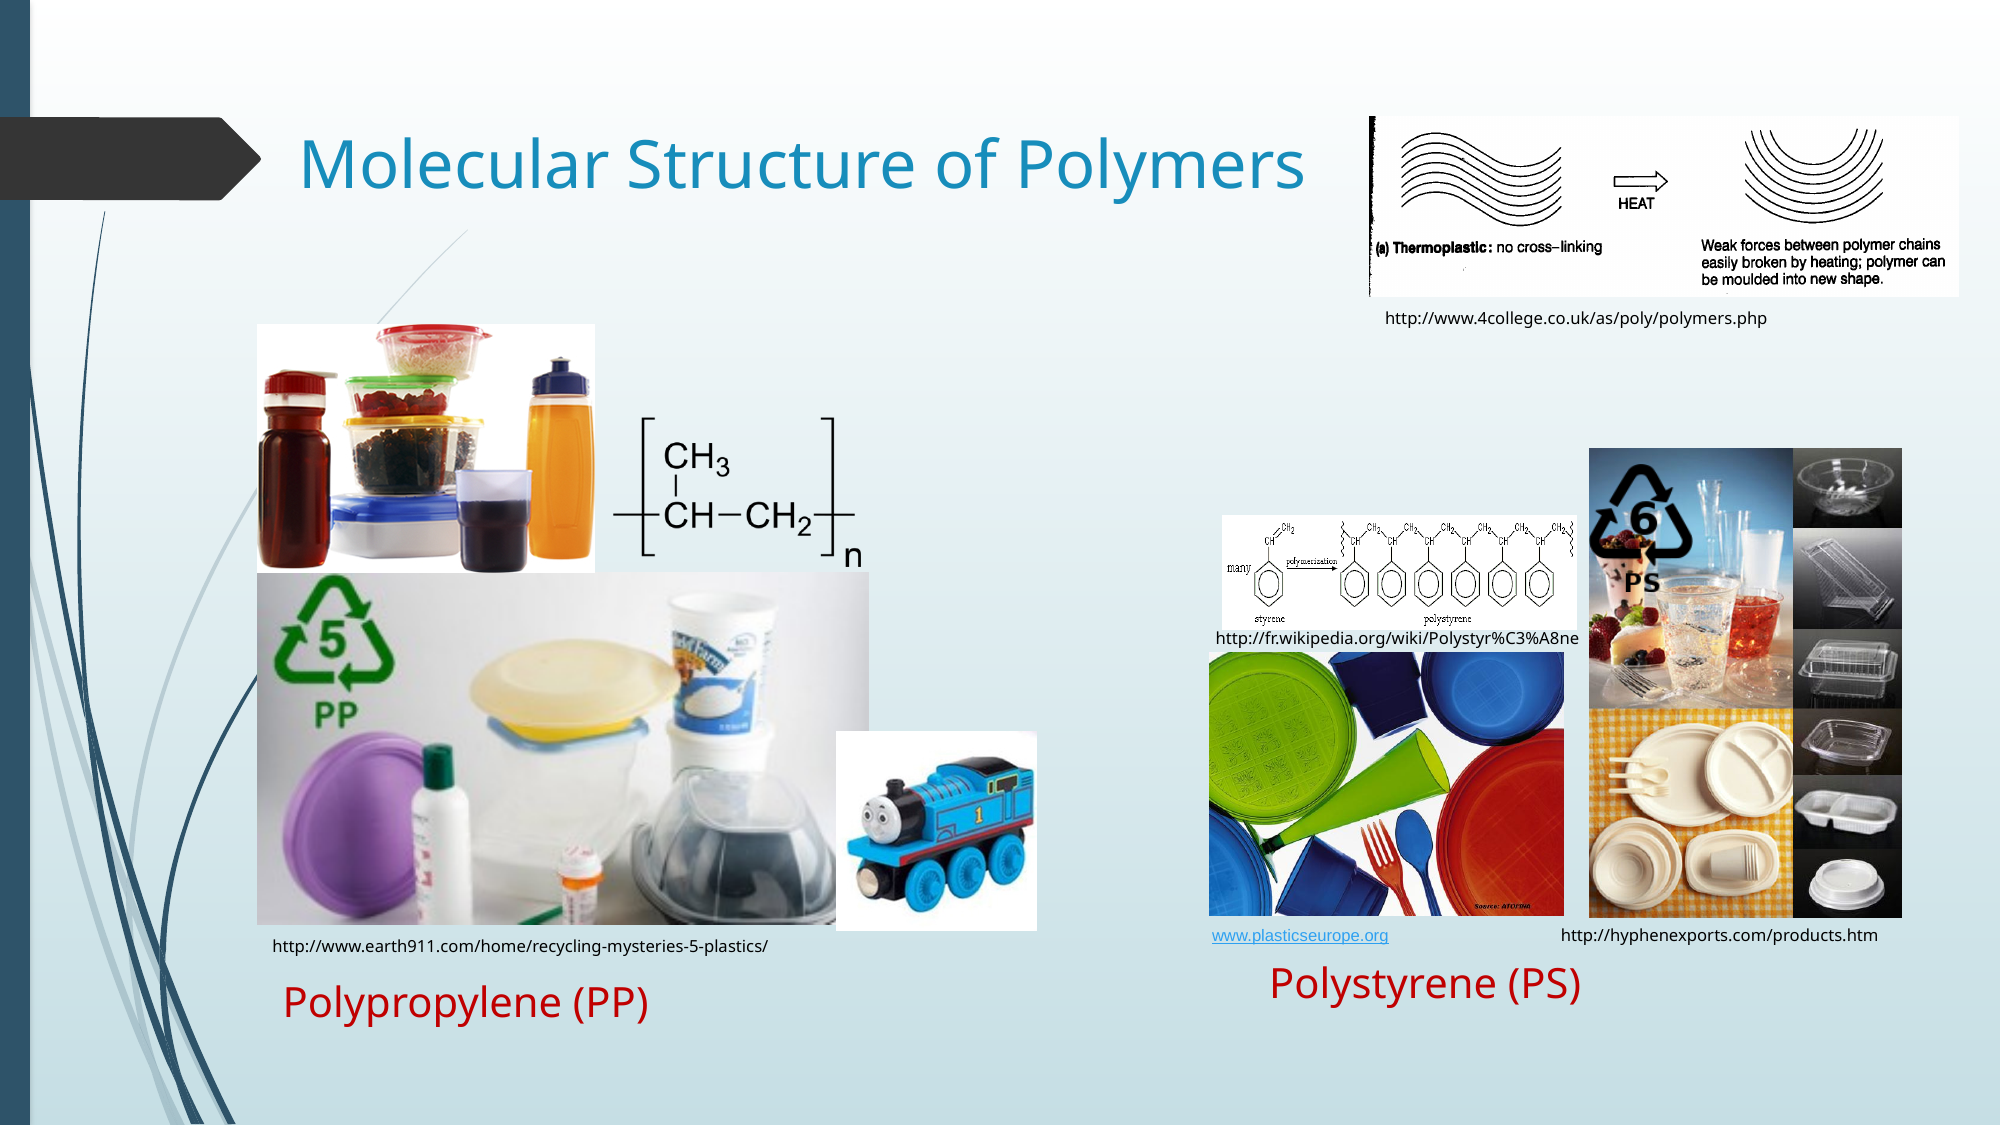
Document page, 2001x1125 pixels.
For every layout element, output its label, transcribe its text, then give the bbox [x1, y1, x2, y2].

picture [257, 324, 1037, 931]
picture [1209, 652, 1565, 917]
text_box http://fr.wikipedia.org/wiki/Polystyr%C3%A8ne [1200, 620, 1584, 656]
text_box www.plasticseurope.org [1197, 917, 1404, 953]
picture [1589, 448, 1903, 918]
picture [1221, 515, 1577, 631]
picture [1369, 116, 1960, 297]
text_box Polypropylene (PP) [267, 968, 664, 1033]
text_box Polystyrene (PS) [1254, 949, 1597, 1015]
title Molecular Structure of Polymers [283, 114, 1746, 325]
text_box http://www.earth911.com/home/recycling-mysteries-5-plastics/ [257, 932, 869, 964]
text_box http://www.4college.co.uk/as/poly/polymers.php [1370, 304, 1784, 335]
text_box http://hyphenexports.com/products.htm [1546, 917, 1895, 953]
